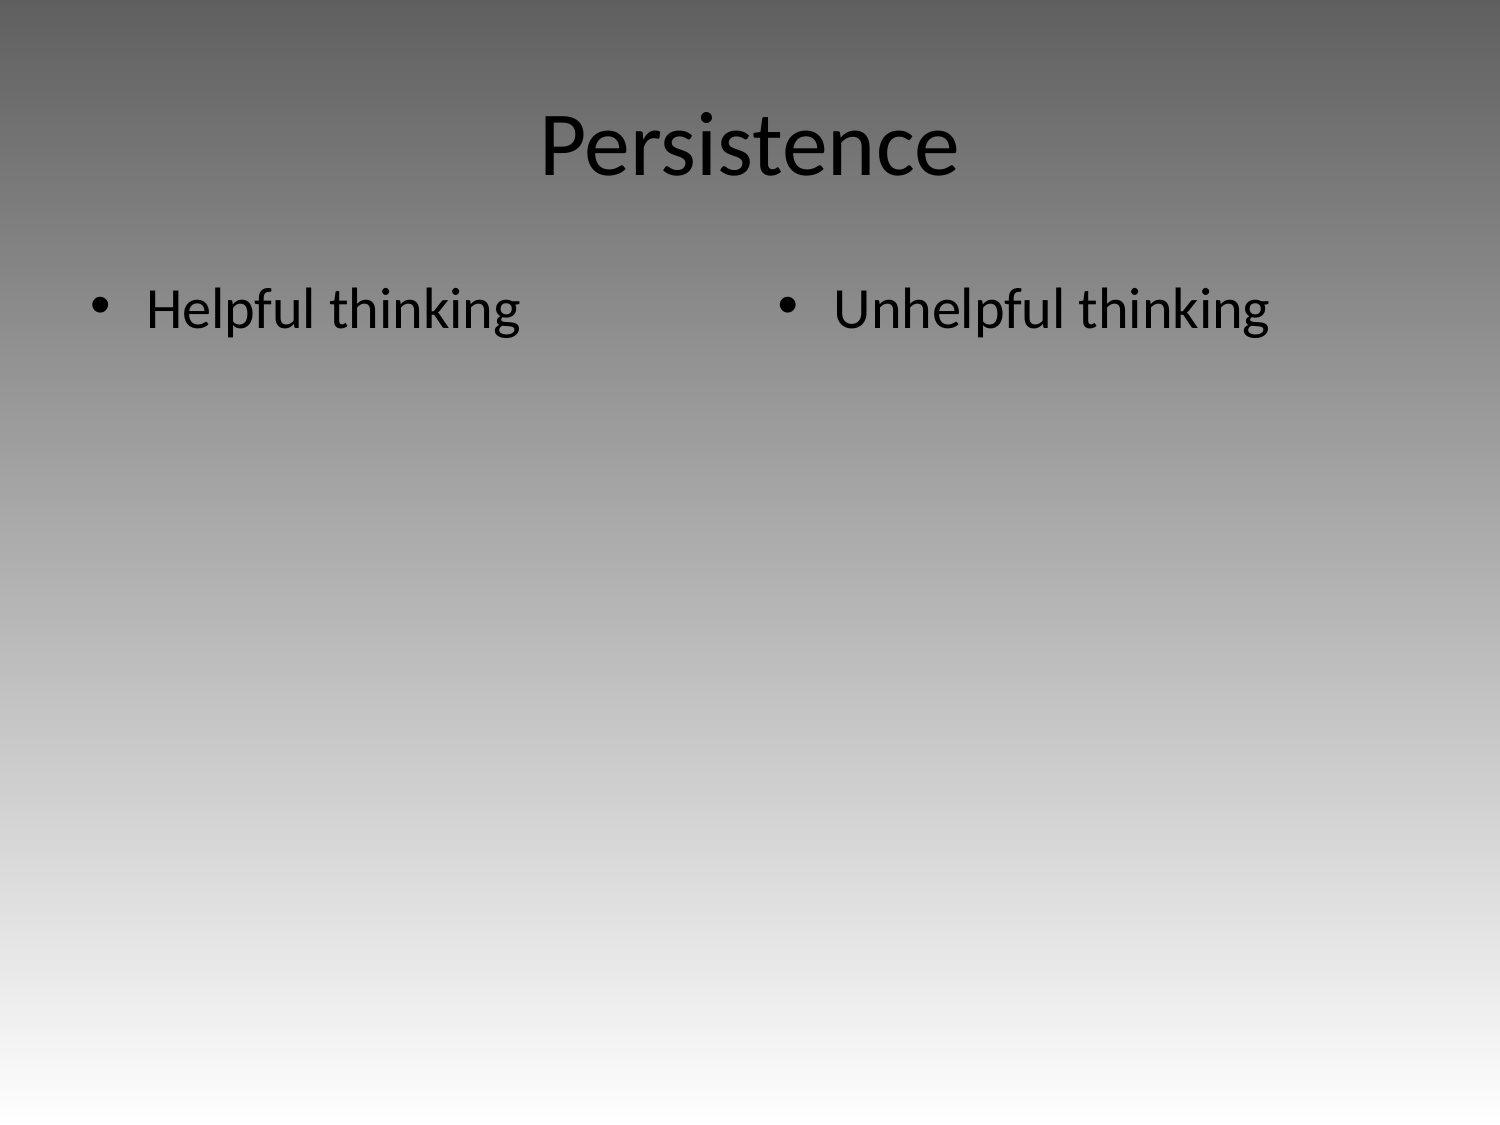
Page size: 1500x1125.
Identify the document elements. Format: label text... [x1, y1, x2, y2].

title Persistence [75, 45, 1425, 233]
list Unhelpful thinking [762, 262, 1425, 1005]
list Helpful thinking [75, 262, 738, 1005]
